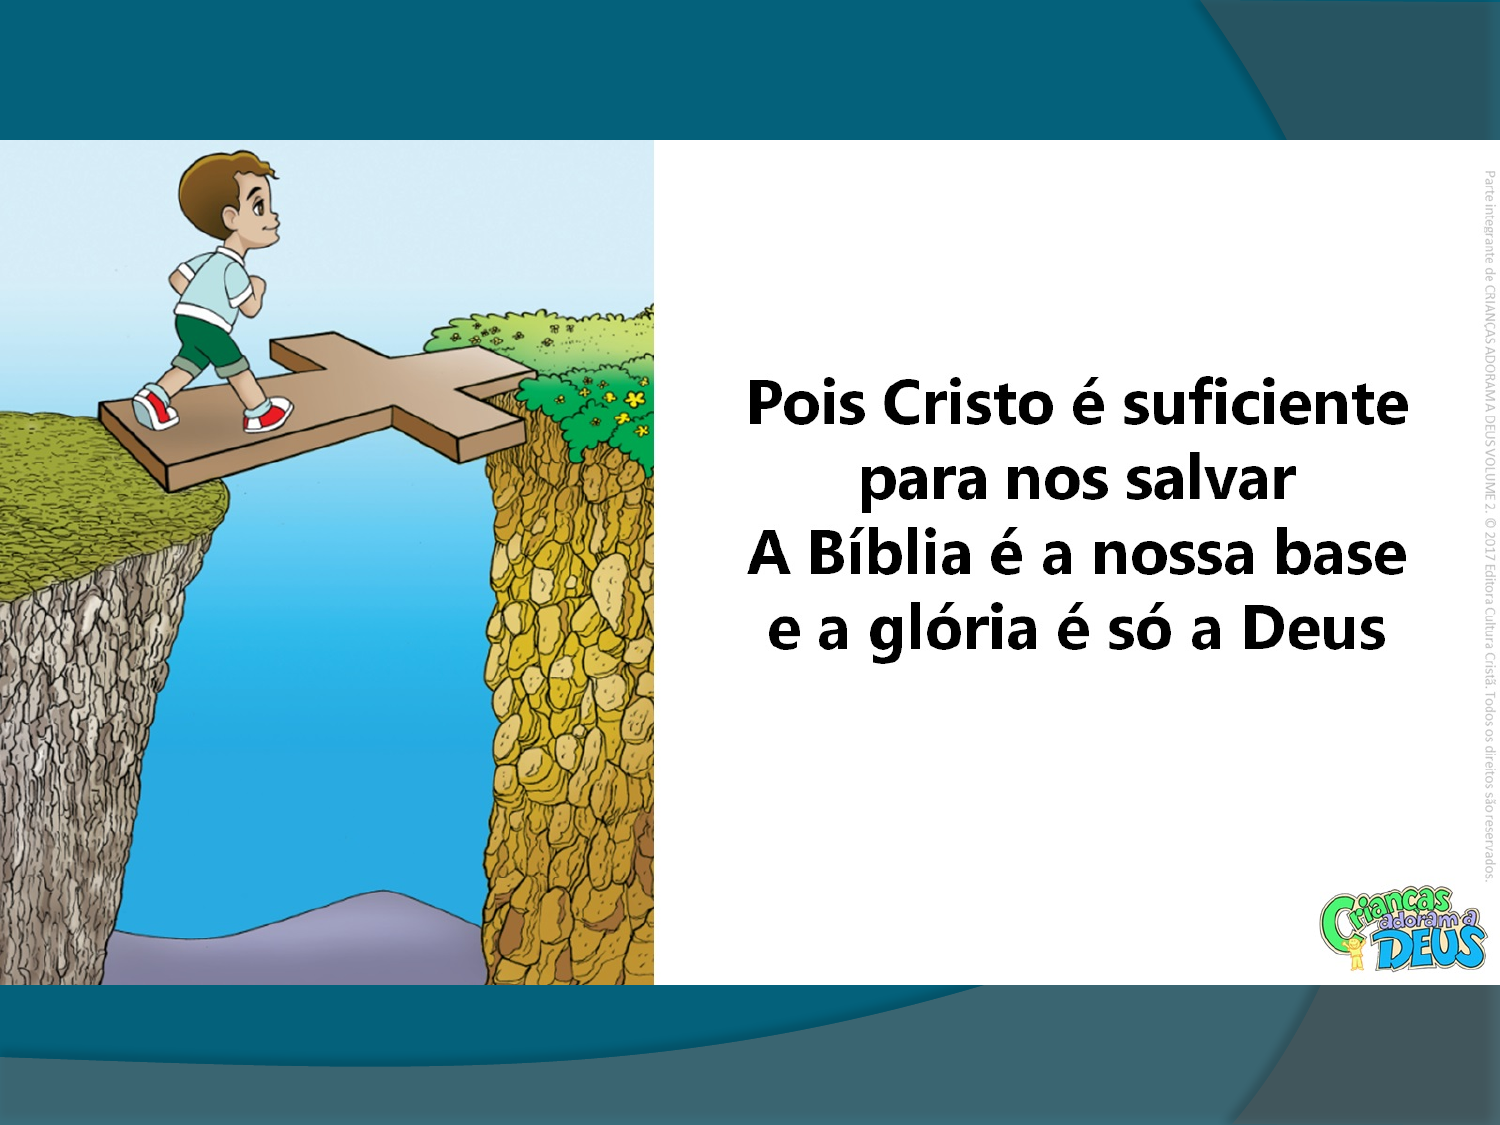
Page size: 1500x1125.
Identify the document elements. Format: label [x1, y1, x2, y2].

picture [0, 140, 1500, 985]
